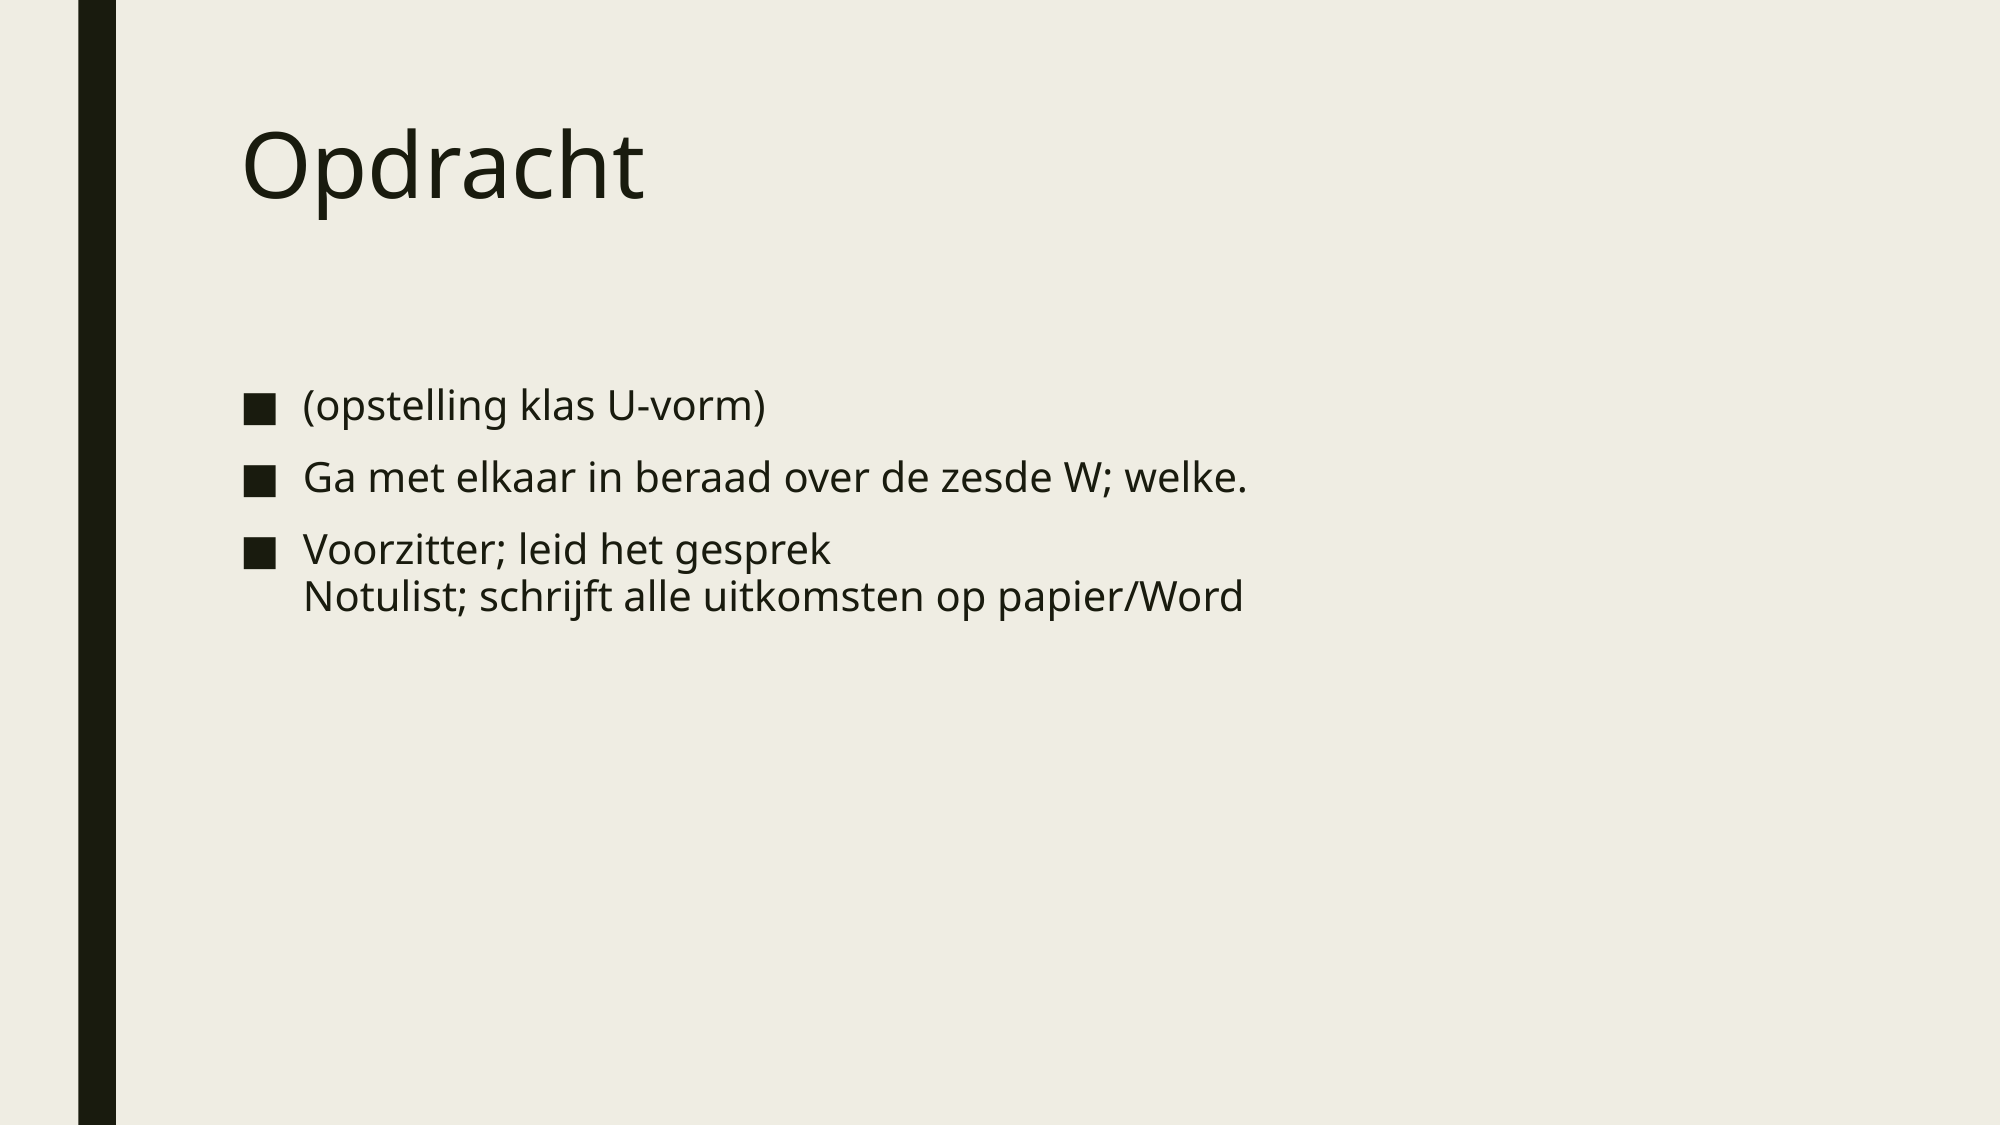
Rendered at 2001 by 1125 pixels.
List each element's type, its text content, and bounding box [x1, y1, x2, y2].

title Opdracht [225, 112, 1800, 357]
list (opstelling klas U-vorm) Ga met elkaar in beraad over de zesde W; welke. Voorzitter; leid het gesprek Notulist; schrijft alle uitkomsten op papier/Word [225, 375, 1800, 963]
